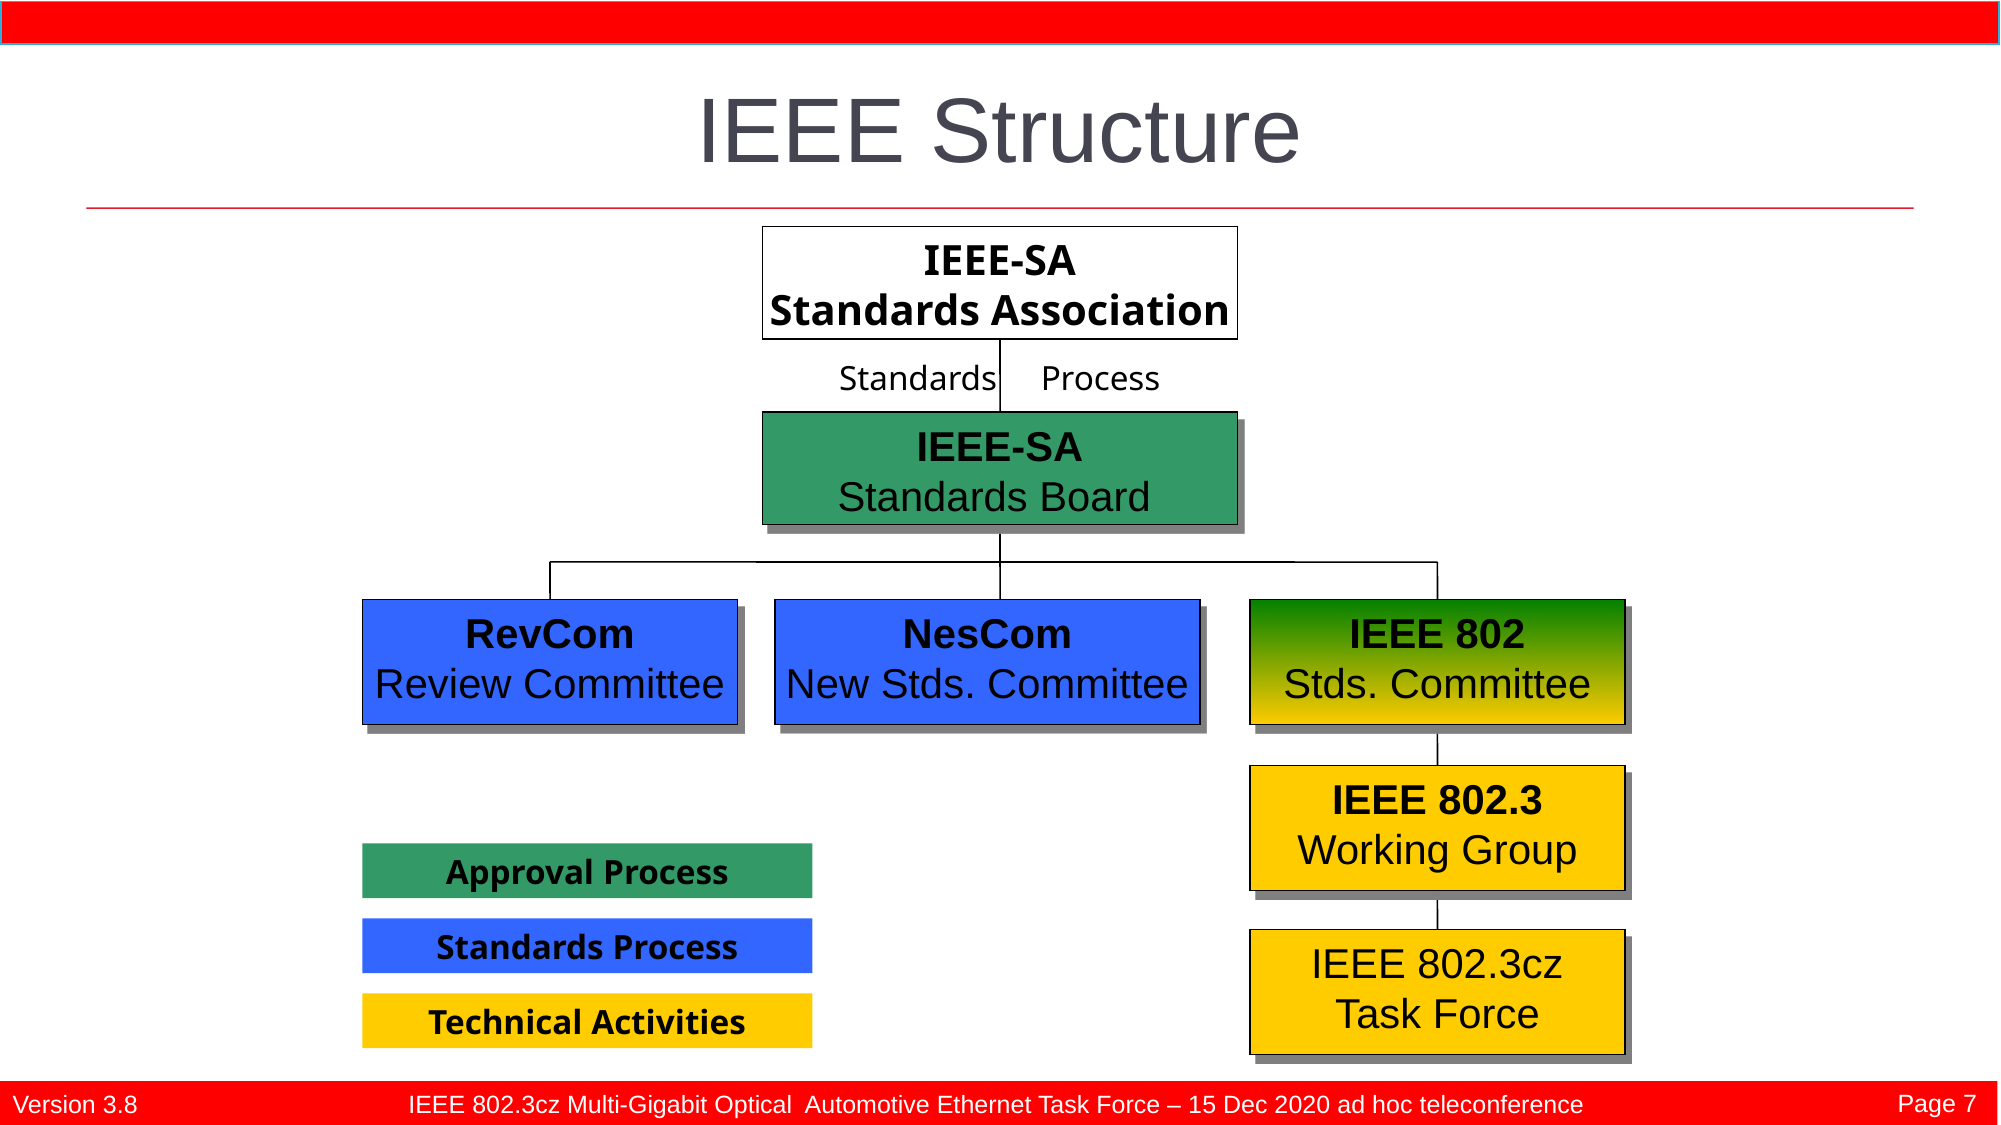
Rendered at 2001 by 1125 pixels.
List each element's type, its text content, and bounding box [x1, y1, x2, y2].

text_box IEEE-SA Standards Board [762, 411, 1238, 525]
text_box IEEE 802 Stds. Committee [1249, 599, 1625, 725]
text_box Approval Process [362, 843, 813, 899]
text_box RevCom Review Committee [362, 599, 738, 725]
text_box Technical Activities [362, 993, 813, 1049]
title IEEE Structure [99, 66, 1901, 197]
text_box Standards Process [762, 349, 1238, 405]
text_box IEEE-SA Standards Association [762, 226, 1238, 339]
text_box Standards Process [362, 918, 813, 974]
text_box NesCom New Stds. Committee [774, 599, 1200, 725]
text_box IEEE 802.3 Working Group [1249, 765, 1625, 891]
text_box IEEE 802.3cz Task Force [1249, 929, 1625, 1055]
